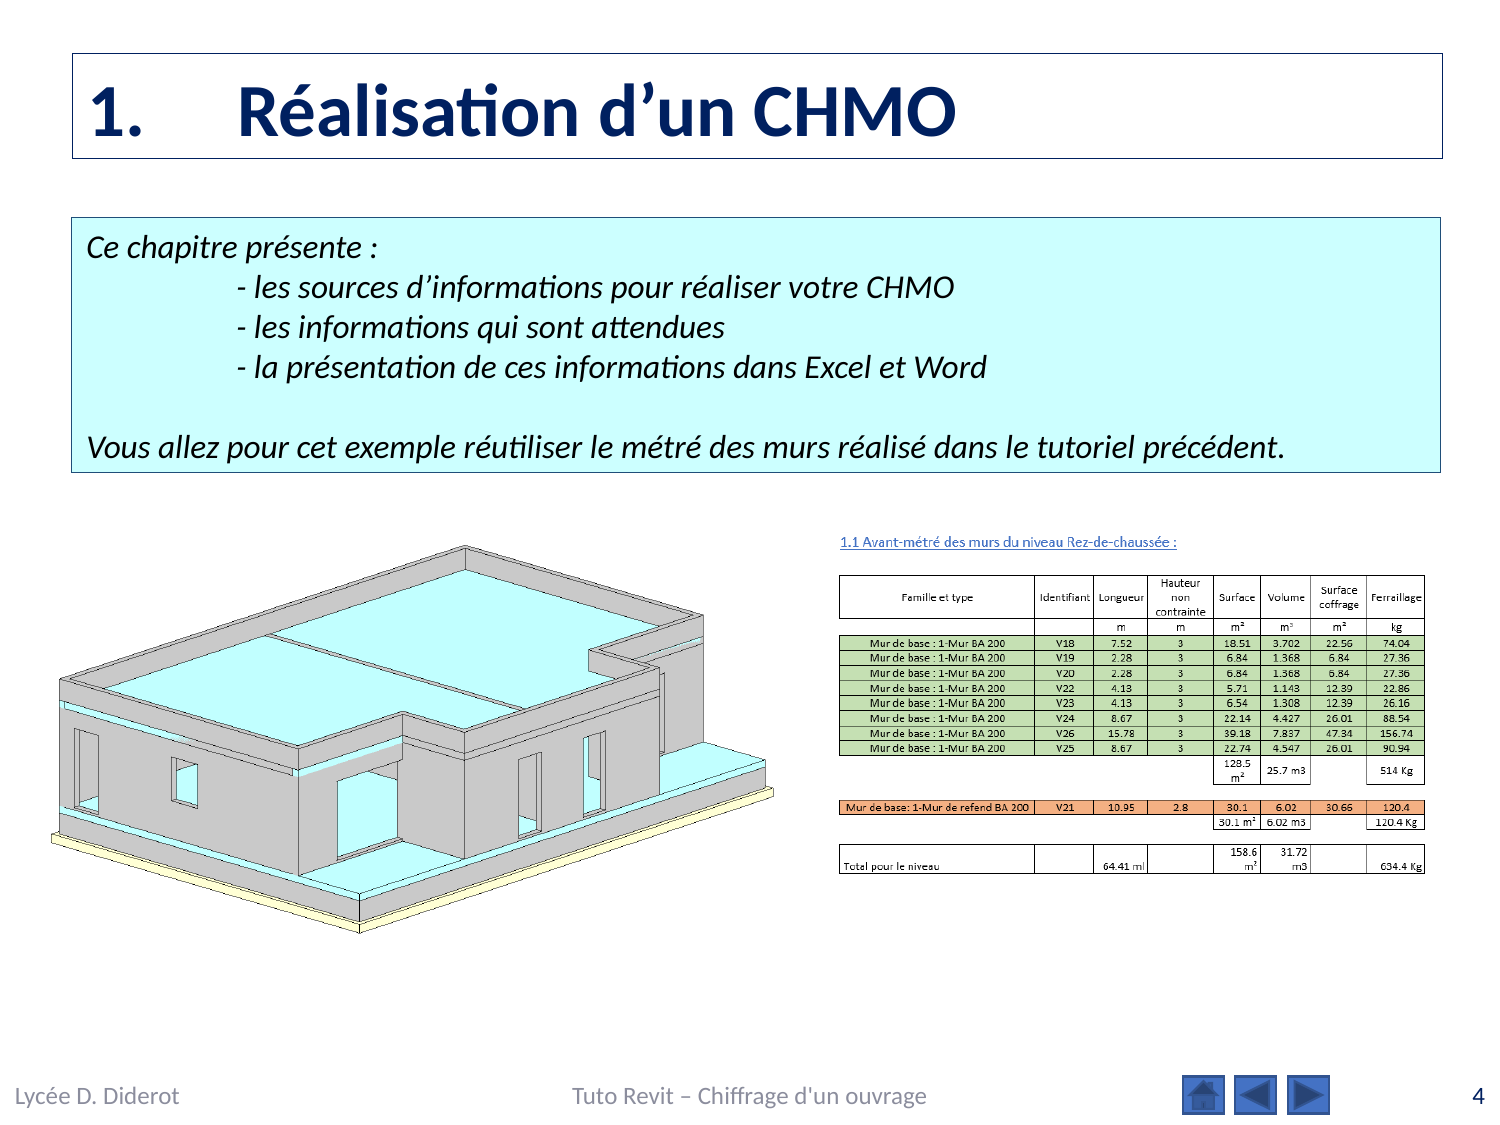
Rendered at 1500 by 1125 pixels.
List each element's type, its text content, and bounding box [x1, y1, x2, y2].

slide_number Lycée D. Diderot [0, 1065, 338, 1125]
footer Tuto Revit – Chiffrage d'un ouvrage [496, 1065, 1004, 1125]
text_box Ce chapitre présente : - les sources d’informations pour réaliser votre CHMO - les informations qui sont attendues - la présentation de ces informations dans Excel et Word Vous allez pour cet exemple réutiliser le métré des murs réalisé dans le tutoriel précédent. [71, 217, 1441, 473]
picture [41, 532, 781, 940]
slide_number 4 [1162, 1065, 1500, 1125]
picture [808, 532, 1441, 893]
text_box 1. Réalisation d’un CHMO [72, 53, 1443, 159]
